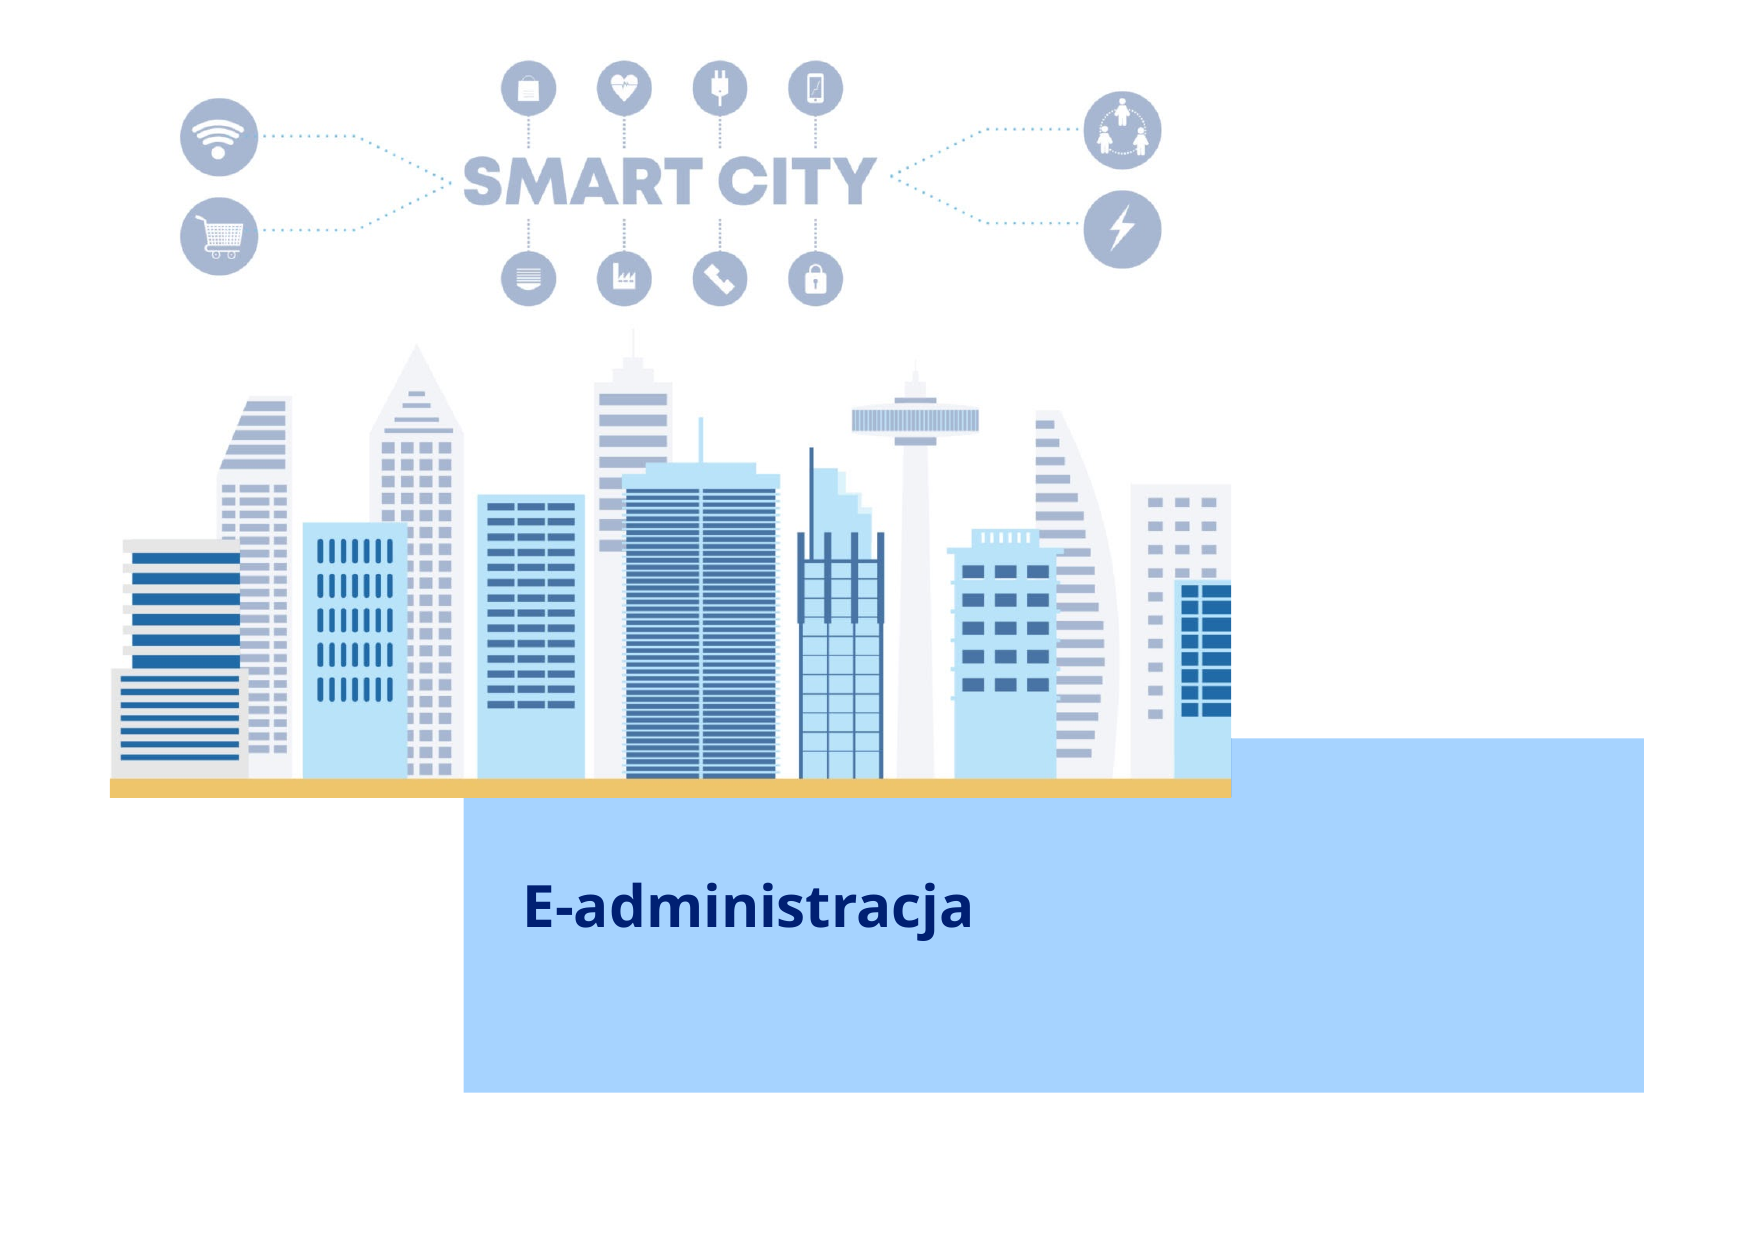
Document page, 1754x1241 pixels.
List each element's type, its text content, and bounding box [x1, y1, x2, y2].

picture [109, 0, 1232, 798]
title E-administracja [522, 852, 1586, 1069]
